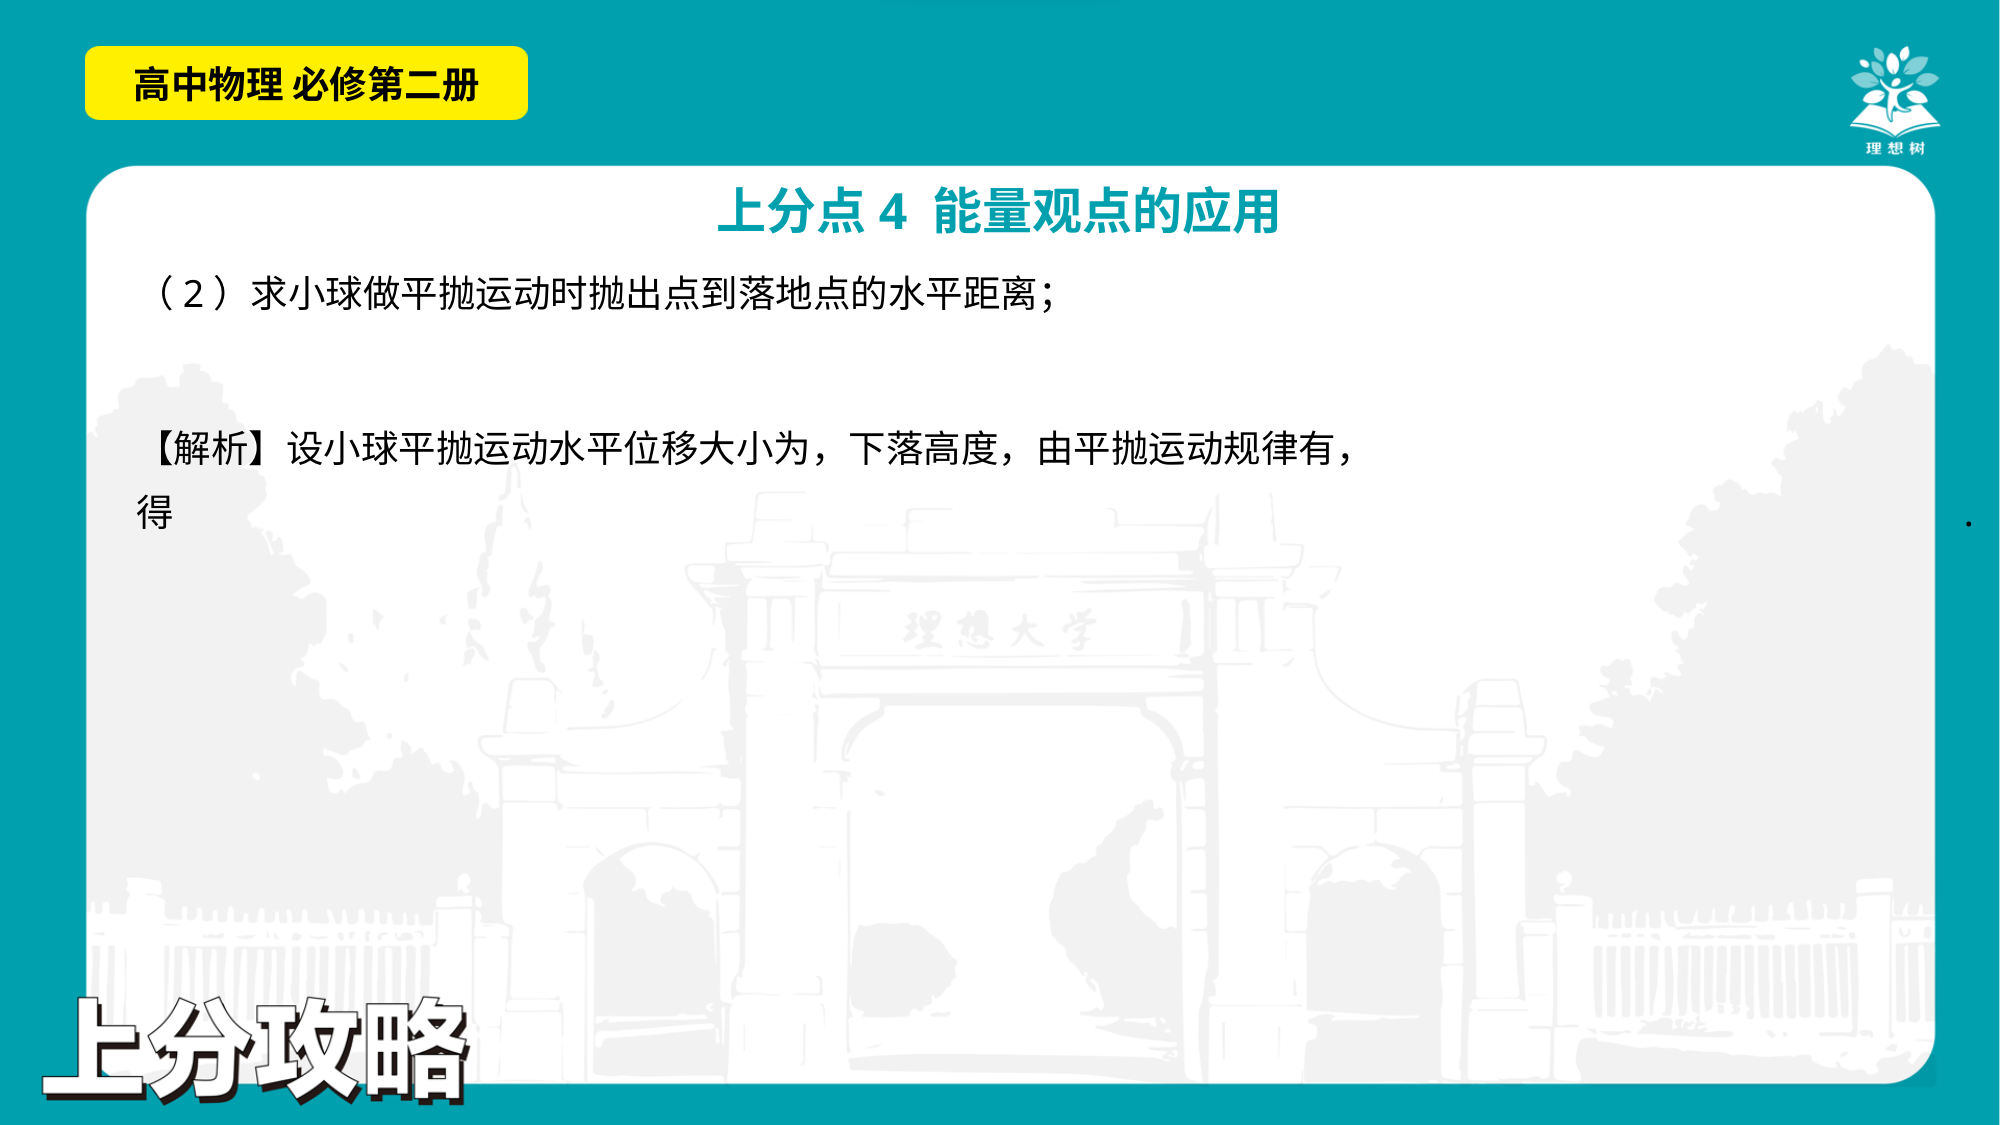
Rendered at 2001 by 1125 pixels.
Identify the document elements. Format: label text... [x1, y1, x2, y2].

picture [0, 0, 2000, 1125]
text_box （2）求小球做平抛运动时抛出点到落地点的水平距离； [136, 248, 1865, 308]
